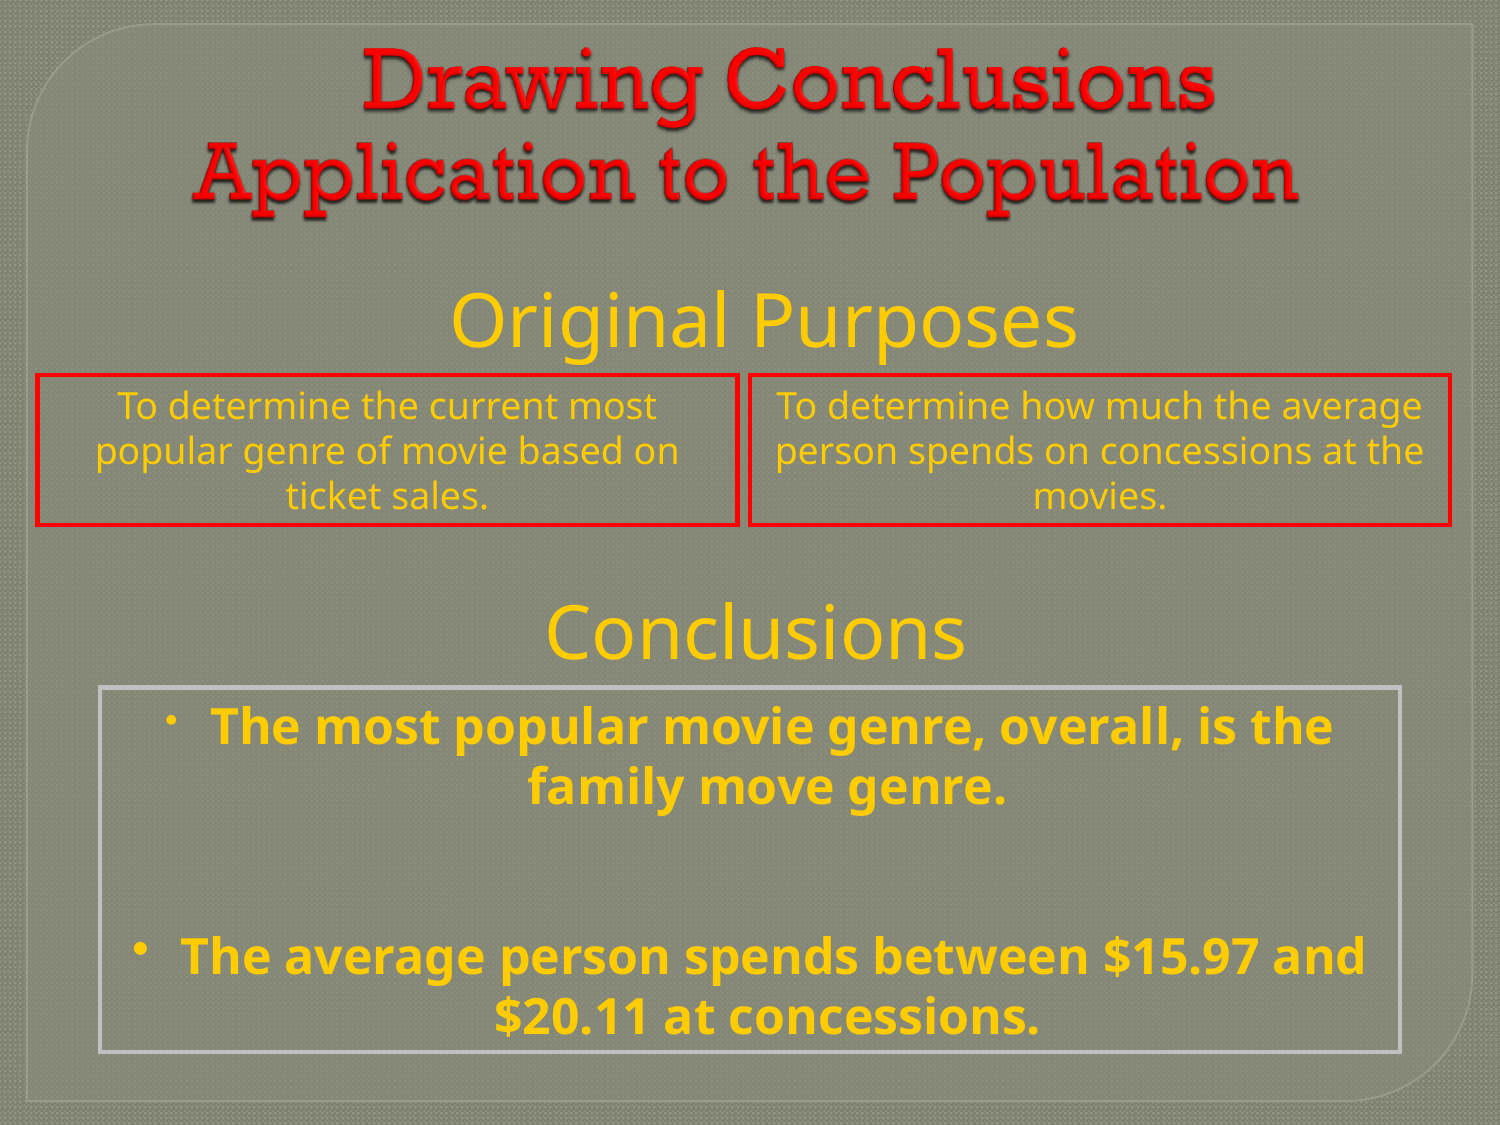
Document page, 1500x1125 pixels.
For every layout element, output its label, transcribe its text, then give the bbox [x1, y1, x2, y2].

text_box To determine the current most popular genre of movie based on ticket sales. [37, 374, 738, 525]
text_box Conclusions [362, 587, 1000, 811]
text_box The most popular movie genre, overall, is the family move genre. The average person spends between $15.97 and $20.11 at concessions. [99, 687, 1400, 1053]
text_box To determine how much the average person spends on concessions at the movies. [750, 374, 1450, 525]
list Original Purposes [37, 274, 1388, 1018]
picture [0, 0, 1355, 228]
